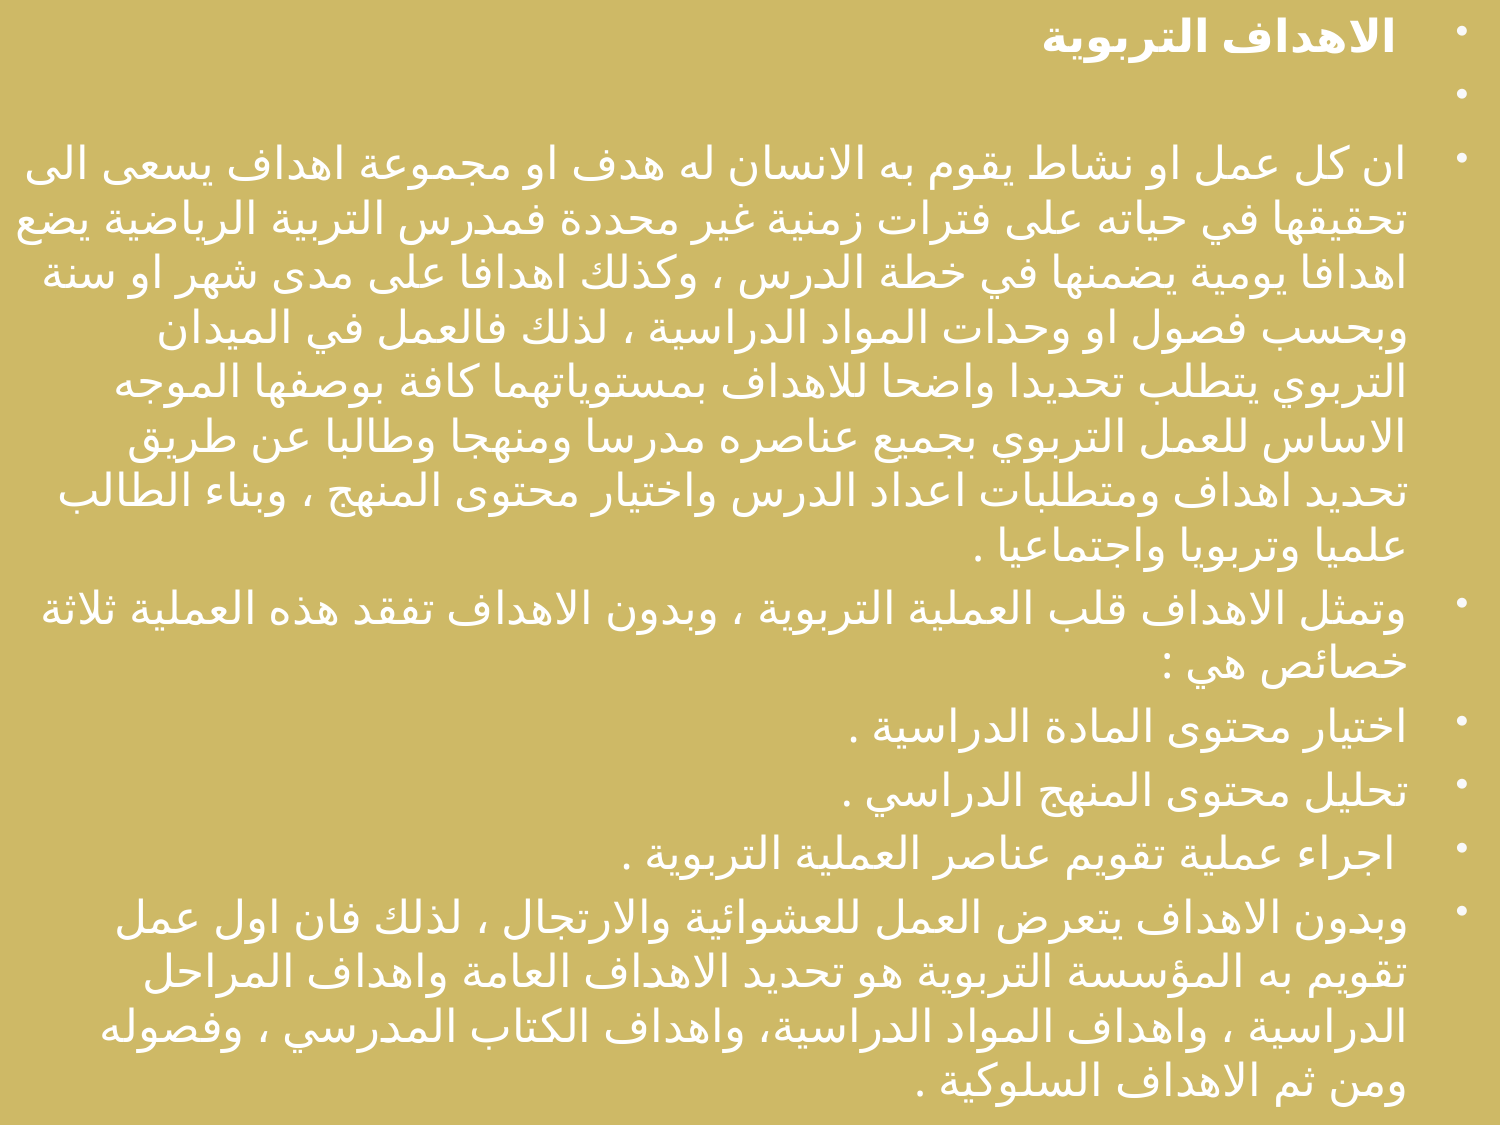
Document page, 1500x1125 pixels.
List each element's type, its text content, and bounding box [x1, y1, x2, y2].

list الاهداف التربوية ان كل عمل او نشاط يقوم به الانسان له هدف او مجموعة اهداف يسعى الى تحقيقها في حياته على فترات زمنية غير محددة فمدرس التربية الرياضية يضع اهدافا يومية يضمنها في خطة الدرس ، وكذلك اهدافا على مدى شهر او سنة وبحسب فصول او وحدات المواد الدراسية ، لذلك فالعمل في الميدان التربوي يتطلب تحديدا واضحا للاهداف بمستوياتهما كافة بوصفها الموجه الاساس للعمل التربوي بجميع عناصره مدرسا ومنهجا وطالبا عن طريق تحديد اهداف ومتطلبات اعداد الدرس واختيار محتوى المنهج ، وبناء الطالب علميا وتربويا واجتماعيا . وتمثل الاهداف قلب العملية التربوية ، وبدون الاهداف تفقد هذه العملية ثلاثة خصائص هي : اختيار محتوى المادة الدراسية . تحليل محتوى المنهج الدراسي . اجراء عملية تقويم عناصر العملية التربوية . وبدون الاهداف يتعرض العمل للعشوائية والارتجال ، لذلك فان اول عمل تقويم به المؤسسة التربوية هو تحديد الاهداف العامة واهداف المراحل الدراسية ، واهداف المواد الدراسية، واهداف الكتاب المدرسي ، وفصوله ومن ثم الاهداف السلوكية . [0, 0, 1500, 1125]
